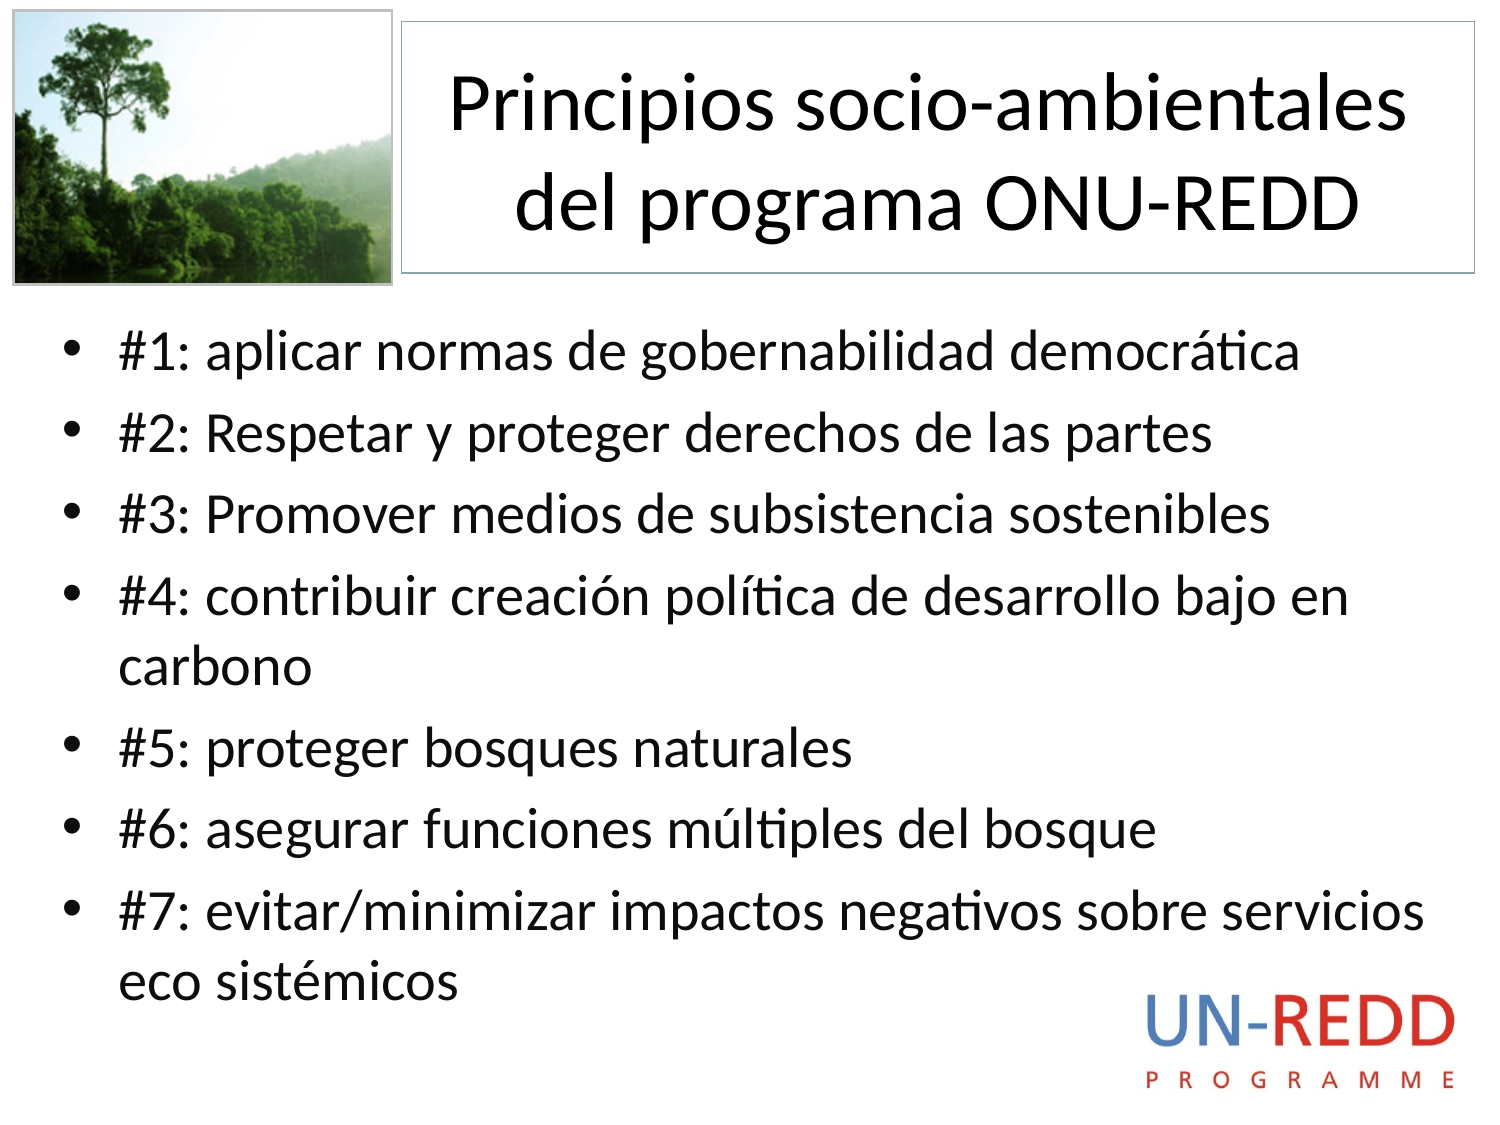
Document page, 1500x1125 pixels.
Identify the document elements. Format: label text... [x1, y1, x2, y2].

title Principios socio-ambientales del programa ONU-REDD [401, 21, 1475, 274]
list #1: aplicar normas de gobernabilidad democrática #2: Respetar y proteger derechos de las partes #3: Promover medios de subsistencia sostenibles #4: contribuir creación política de desarrollo bajo en carbono #5: proteger bosques naturales #6: asegurar funciones múltiples del bosque #7: evitar/minimizar impactos negativos sobre servicios eco sistémicos [46, 304, 1477, 1067]
picture [15, 12, 391, 283]
picture [1127, 1067, 1463, 1106]
